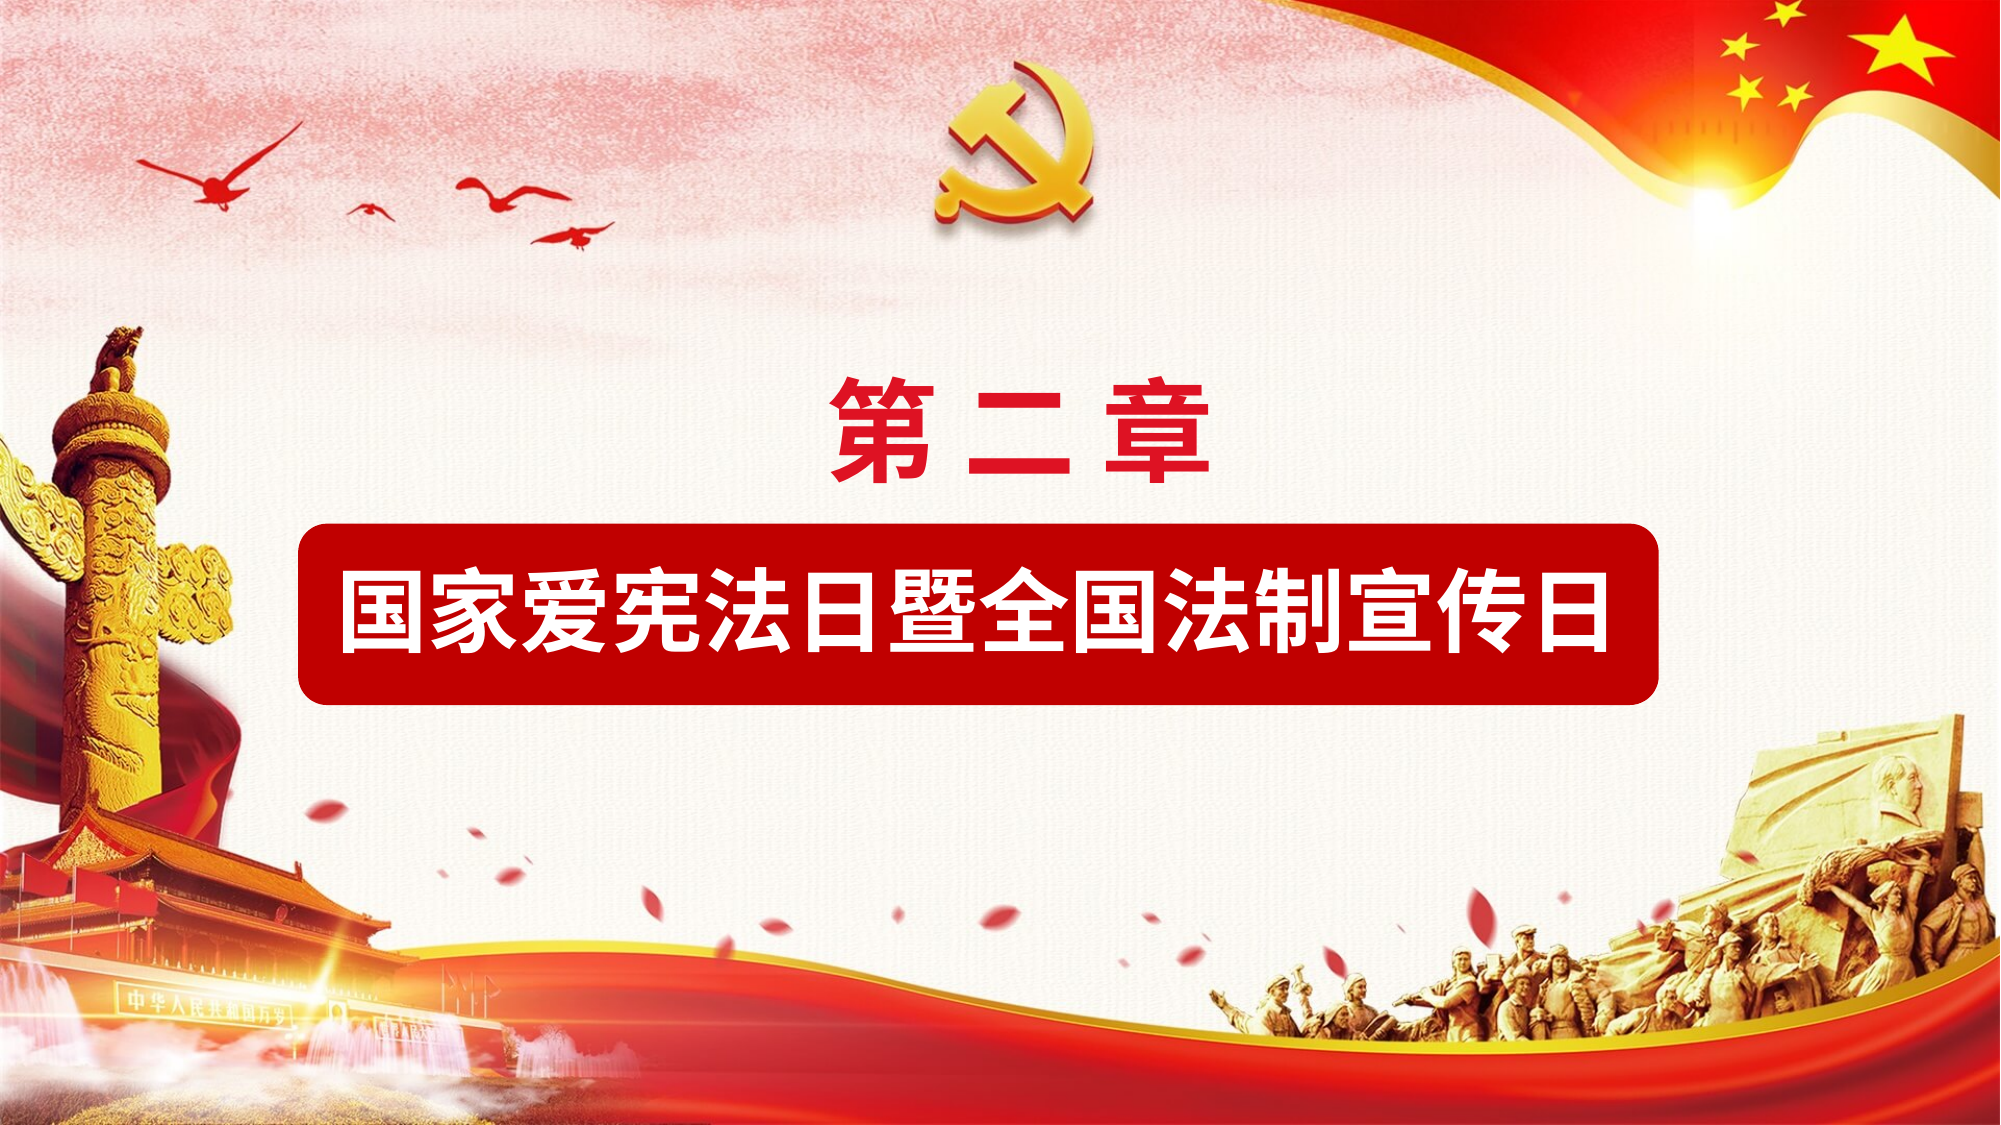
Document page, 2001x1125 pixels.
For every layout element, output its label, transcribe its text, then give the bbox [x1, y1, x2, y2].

picture [0, 0, 2000, 1125]
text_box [298, 523, 1659, 706]
text_box 第 二 章 [440, 286, 1600, 504]
